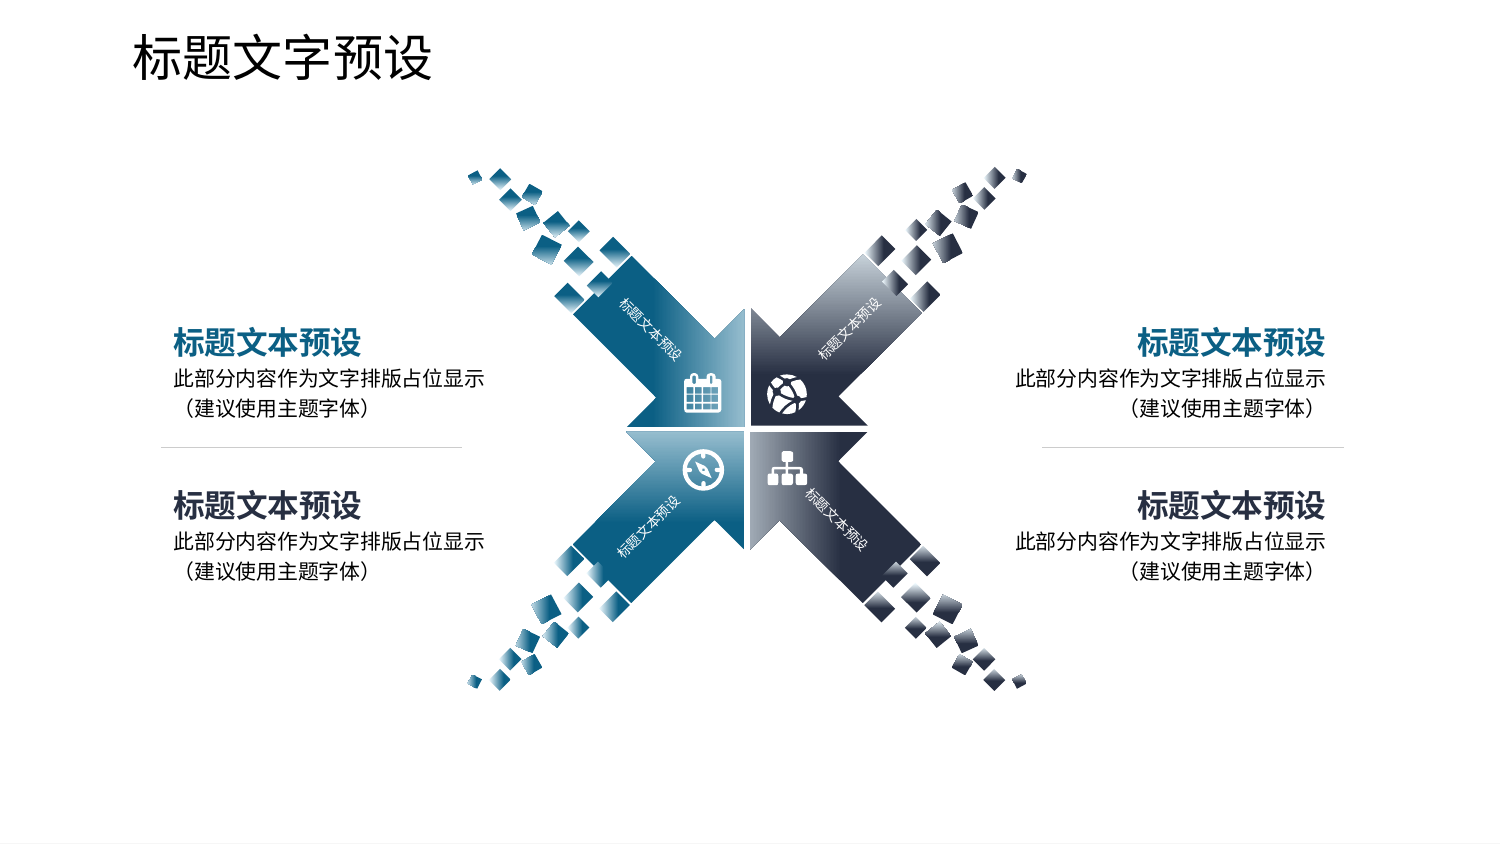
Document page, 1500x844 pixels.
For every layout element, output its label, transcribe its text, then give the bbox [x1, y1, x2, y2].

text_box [468, 169, 1027, 321]
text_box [468, 595, 1027, 689]
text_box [160, 322, 1344, 587]
text_box 标题文字预设 [118, 19, 470, 94]
